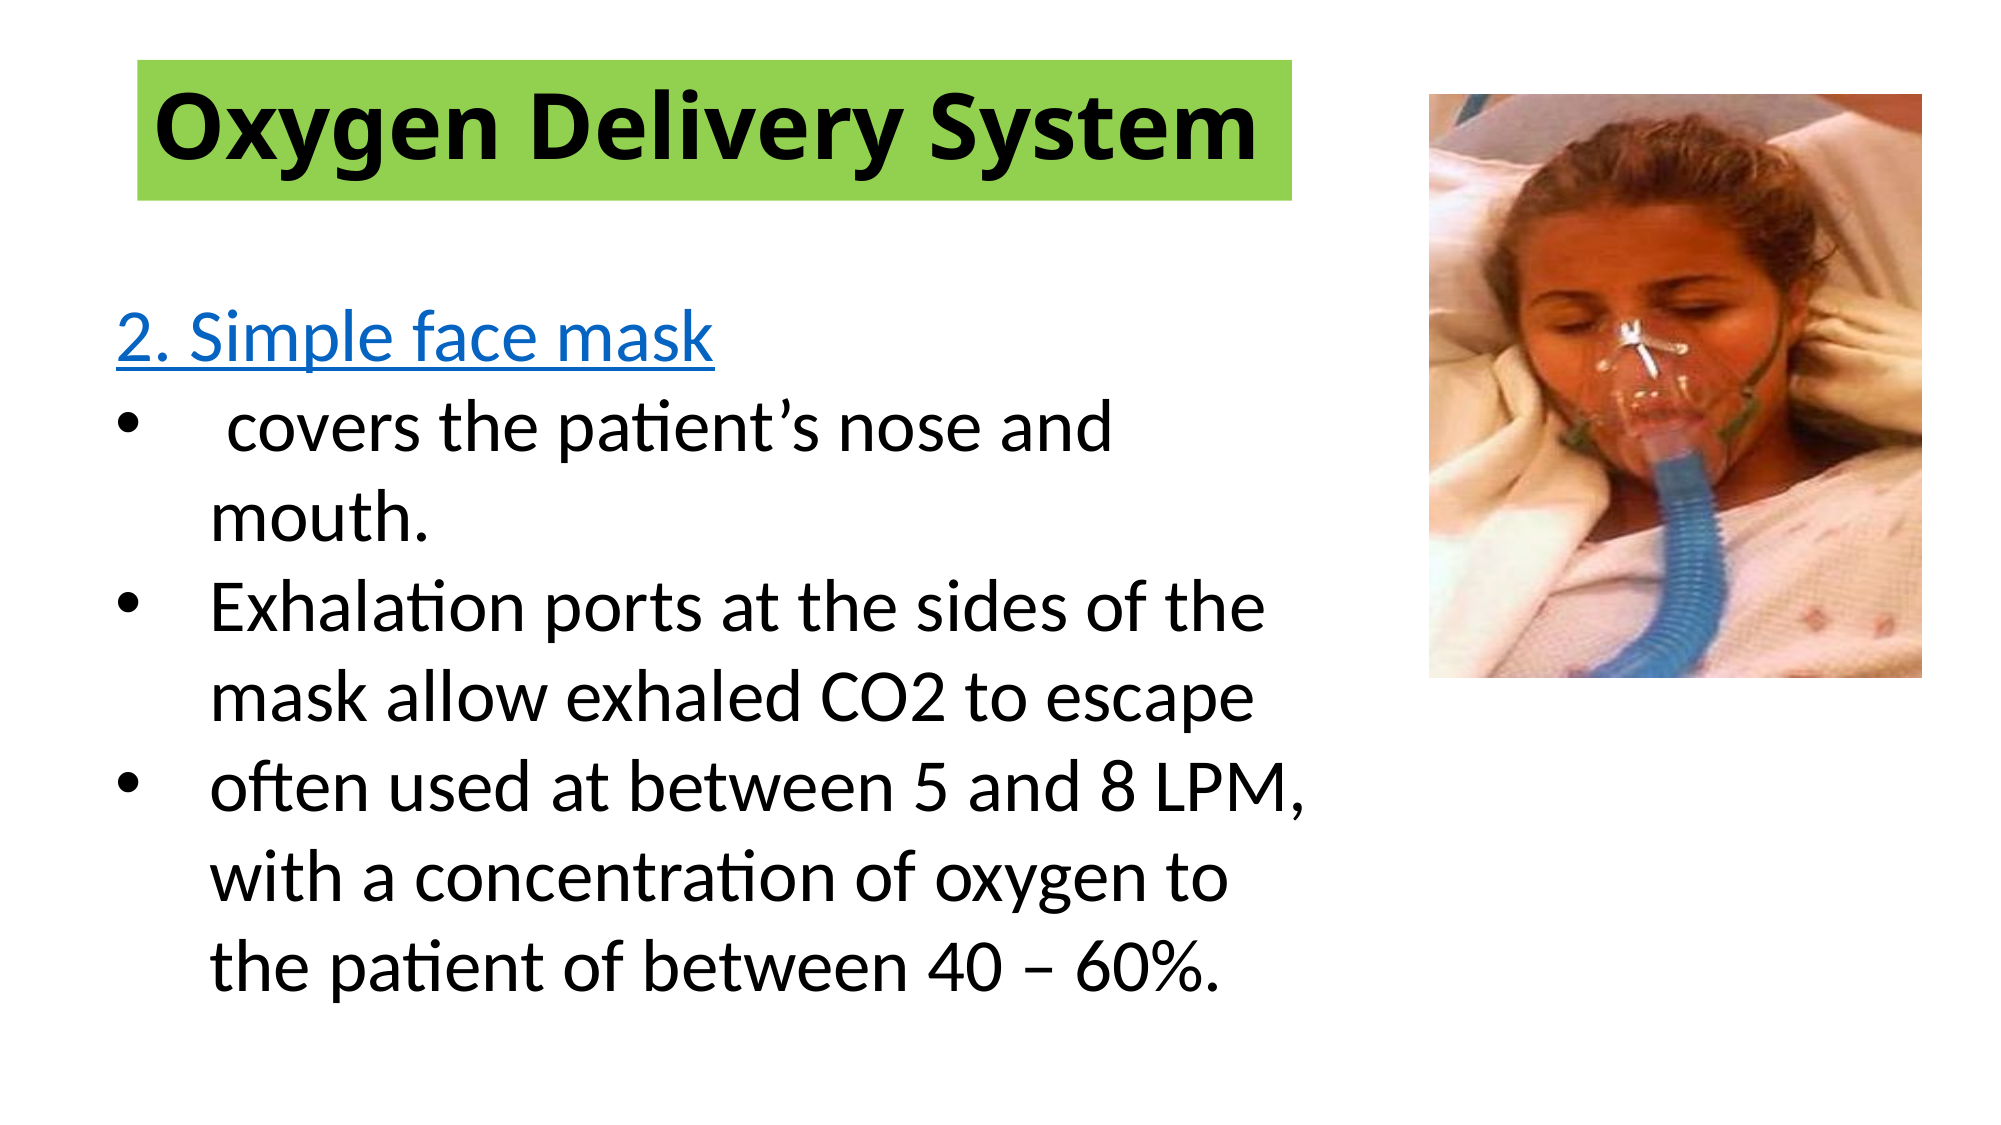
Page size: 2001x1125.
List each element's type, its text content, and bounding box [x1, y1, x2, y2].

title Oxygen Delivery System [137, 59, 1292, 201]
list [1429, 94, 1922, 678]
text_box 2. Simple face mask covers the patient’s nose and mouth. Exhalation ports at the sides of the mask allow exhaled CO2 to escape often used at between 5 and 8 LPM, with a concentration of oxygen to the patient of between 40 – 60%. [101, 279, 1329, 1014]
